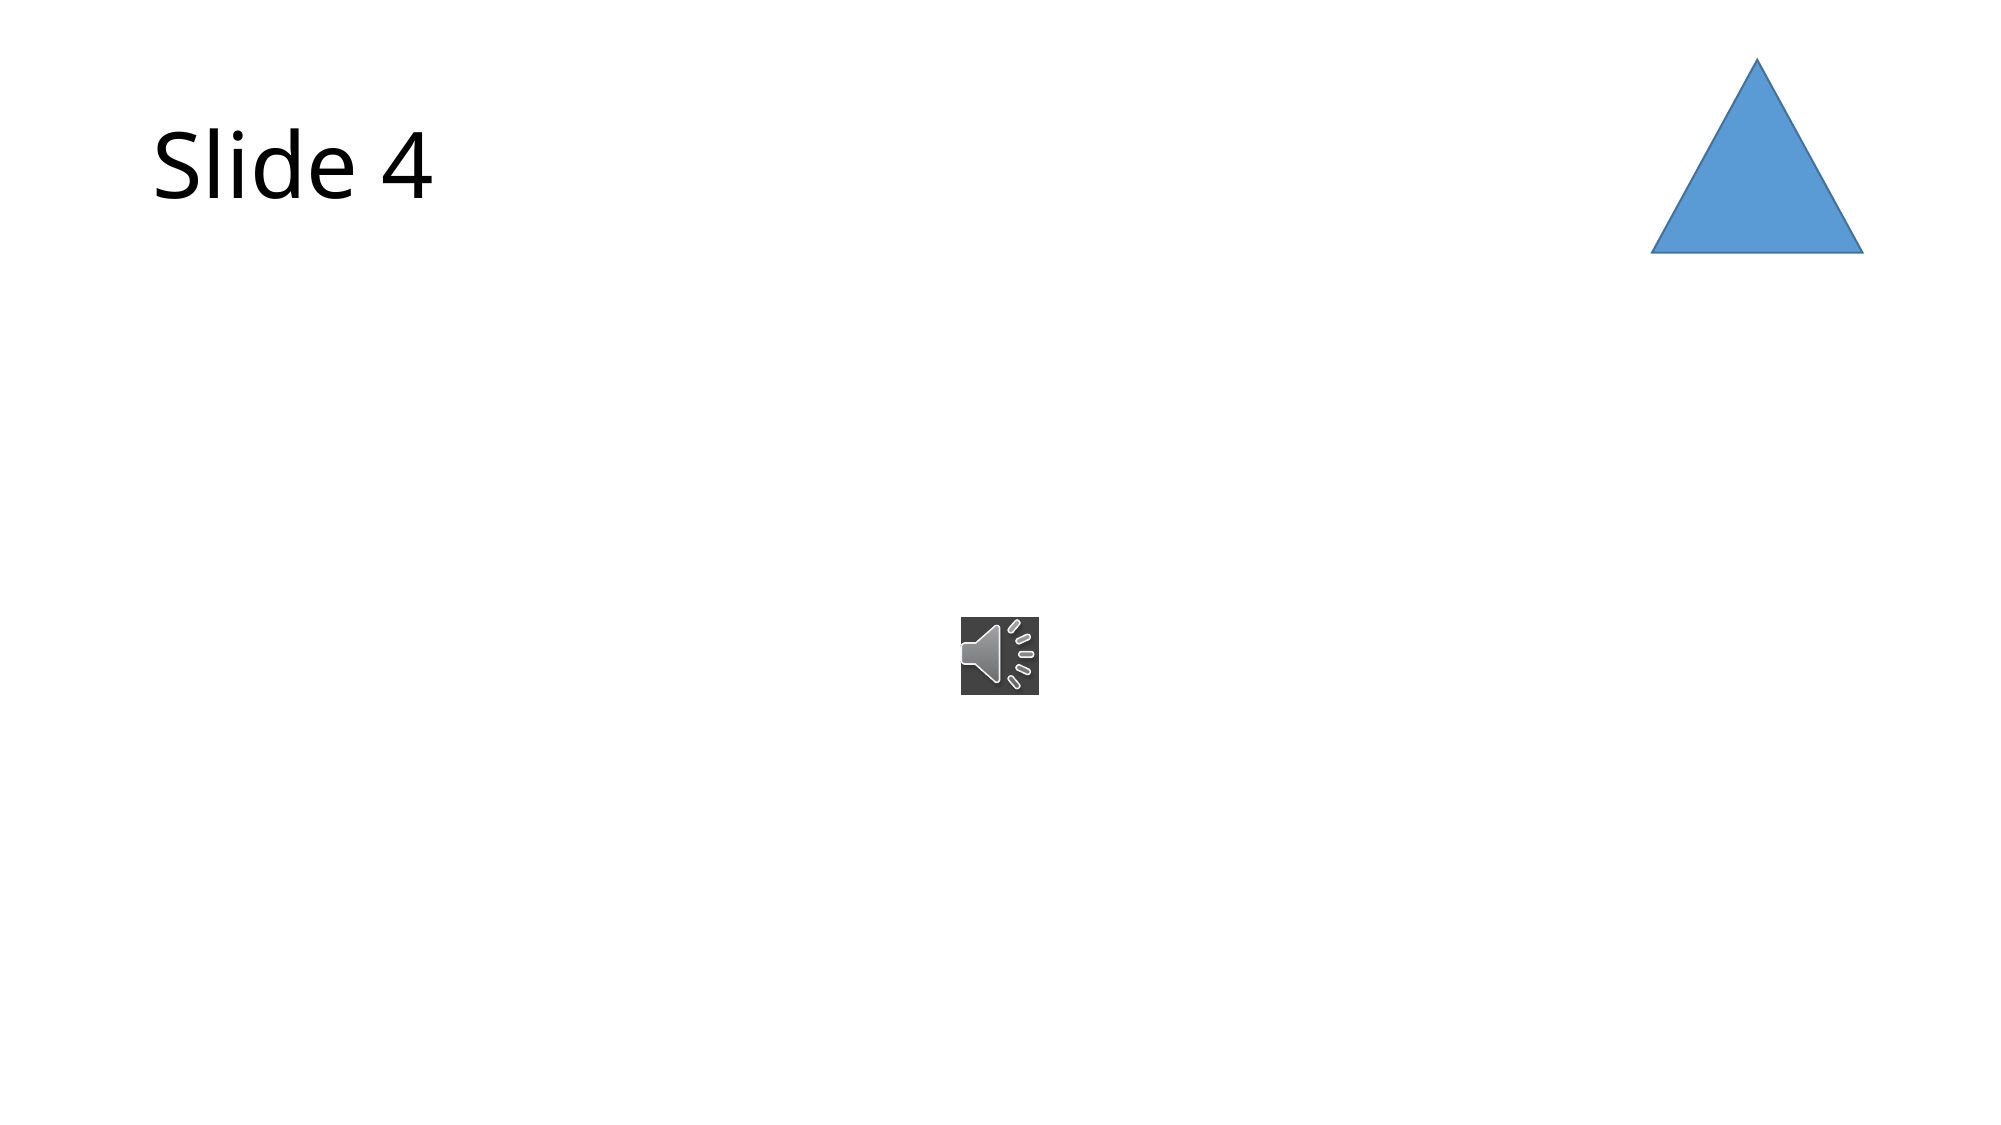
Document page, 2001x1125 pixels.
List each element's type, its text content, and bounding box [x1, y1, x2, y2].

title Slide 4 [137, 59, 1863, 278]
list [959, 616, 1040, 697]
text_box [1650, 57, 1865, 254]
